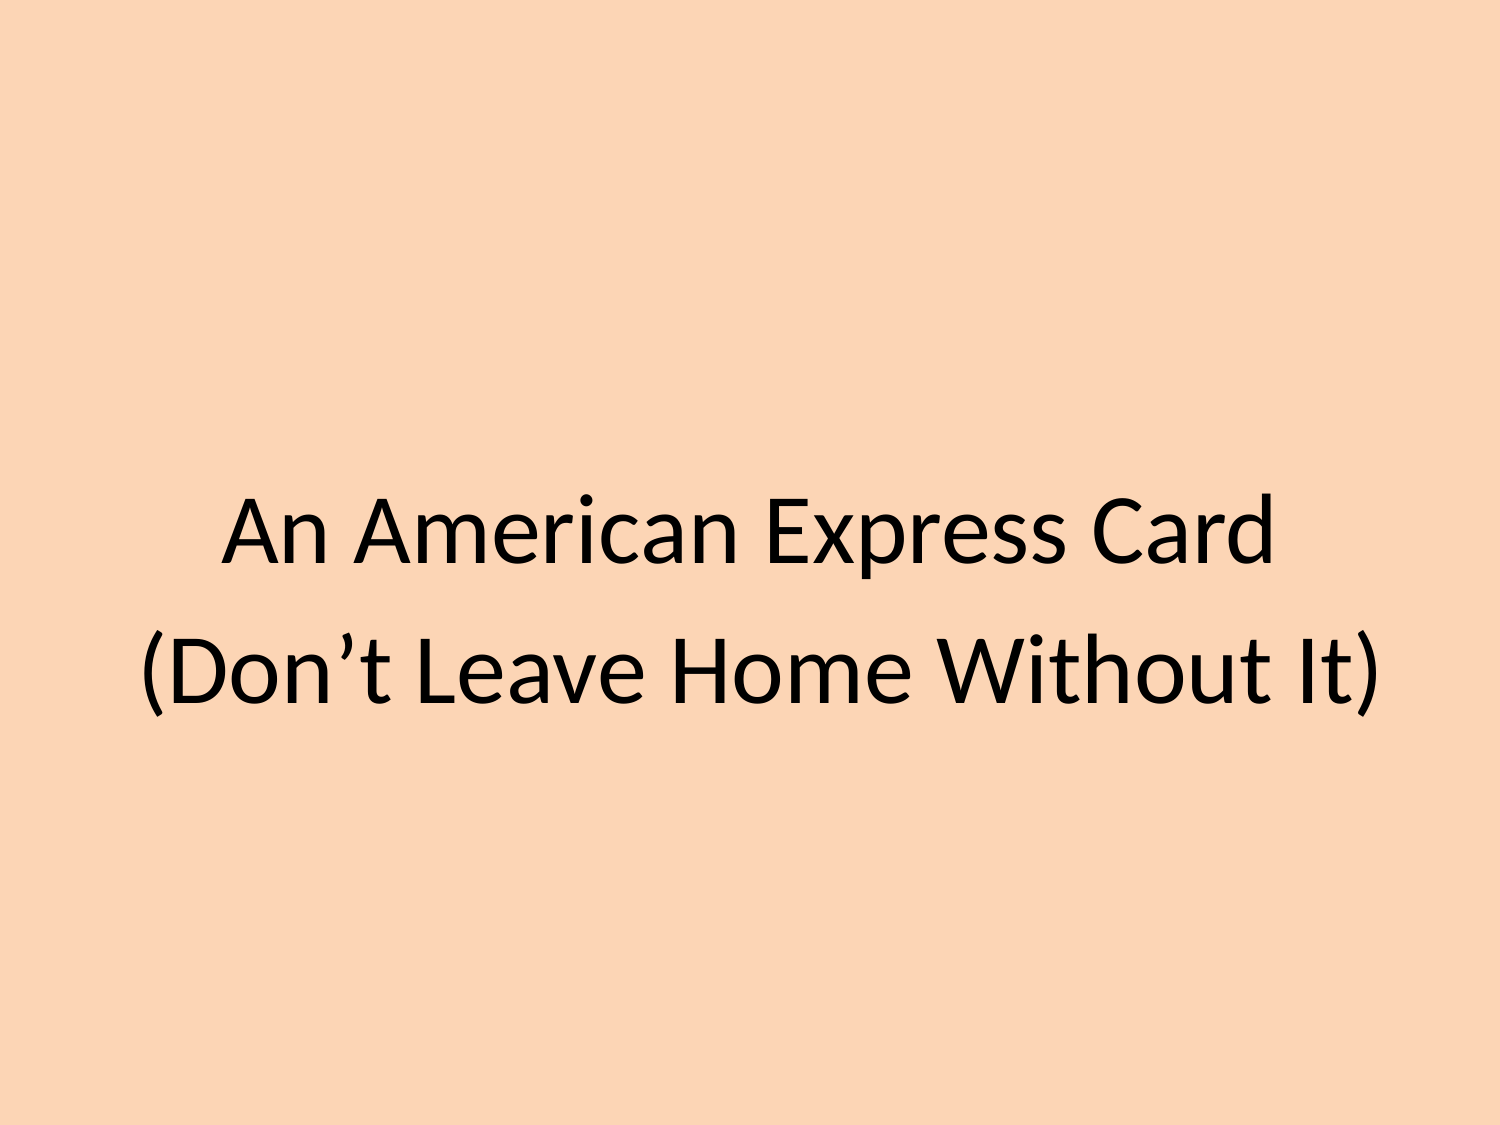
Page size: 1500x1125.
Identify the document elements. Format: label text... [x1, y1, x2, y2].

list An American Express Card (Don’t Leave Home Without It) [75, 262, 1425, 1005]
